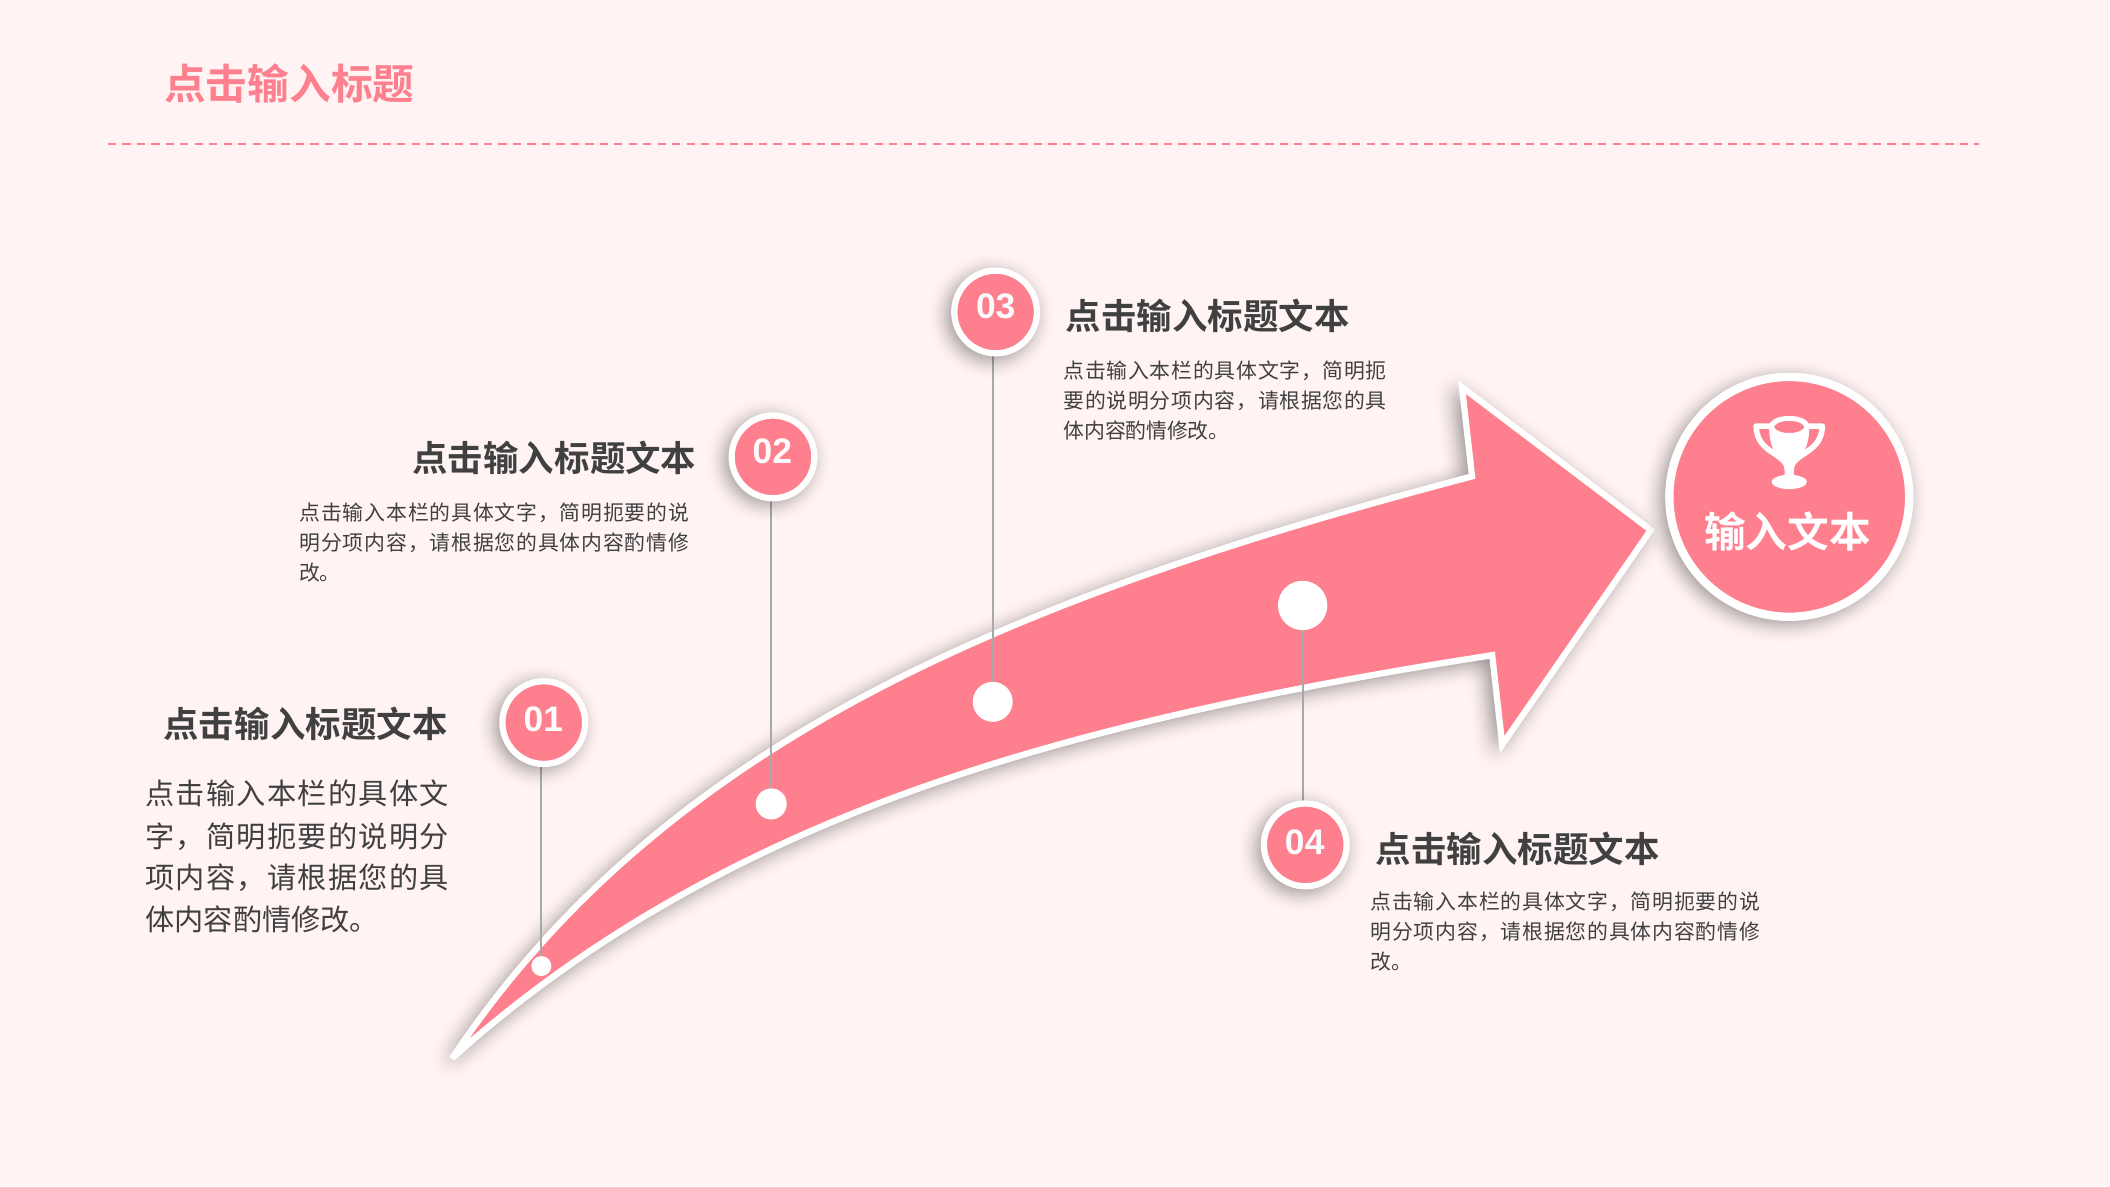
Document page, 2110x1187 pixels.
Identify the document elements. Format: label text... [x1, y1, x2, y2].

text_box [107, 270, 1910, 1059]
text_box 点击输入标题 [148, 49, 431, 116]
